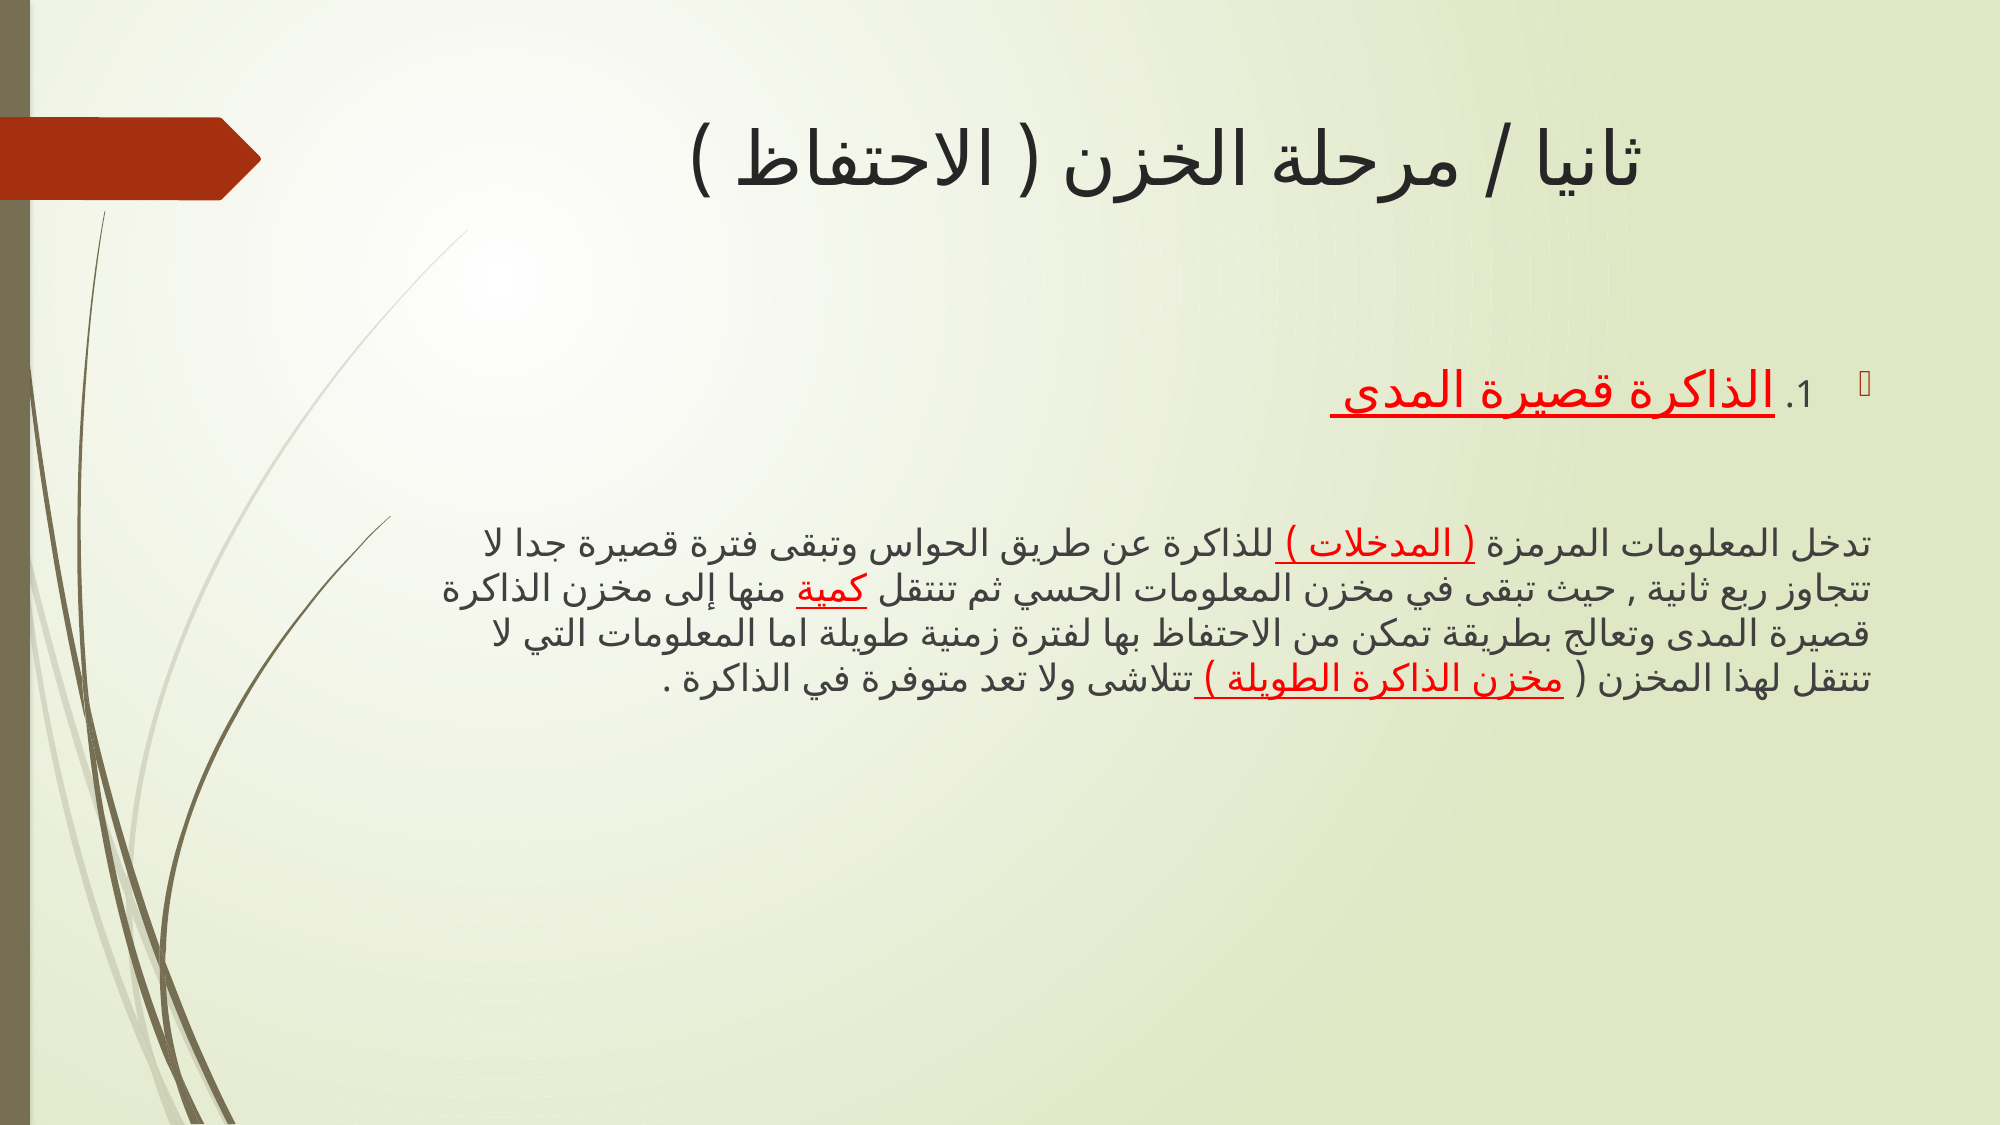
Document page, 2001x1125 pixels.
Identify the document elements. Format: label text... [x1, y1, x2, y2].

list 1. الذاكرة قصيرة المدى تدخل المعلومات المرمزة ( المدخلات ) للذاكرة عن طريق الحواس وتبقى فترة قصيرة جدا لا تتجاوز ربع ثانية , حيث تبقى في مخزن المعلومات الحسي ثم تنتقل كمية منها إلى مخزن الذاكرة قصيرة المدى وتعالج بطريقة تمكن من الاحتفاظ بها لفترة زمنية طويلة اما المعلومات التي لا تنتقل لهذا المخزن ( مخزن الذاكرة الطويلة ) تتلاشى ولا تعد متوفرة في الذاكرة . [424, 350, 1888, 970]
title ثانيا / مرحلة الخزن ( الاحتفاظ ) [425, 102, 1888, 313]
